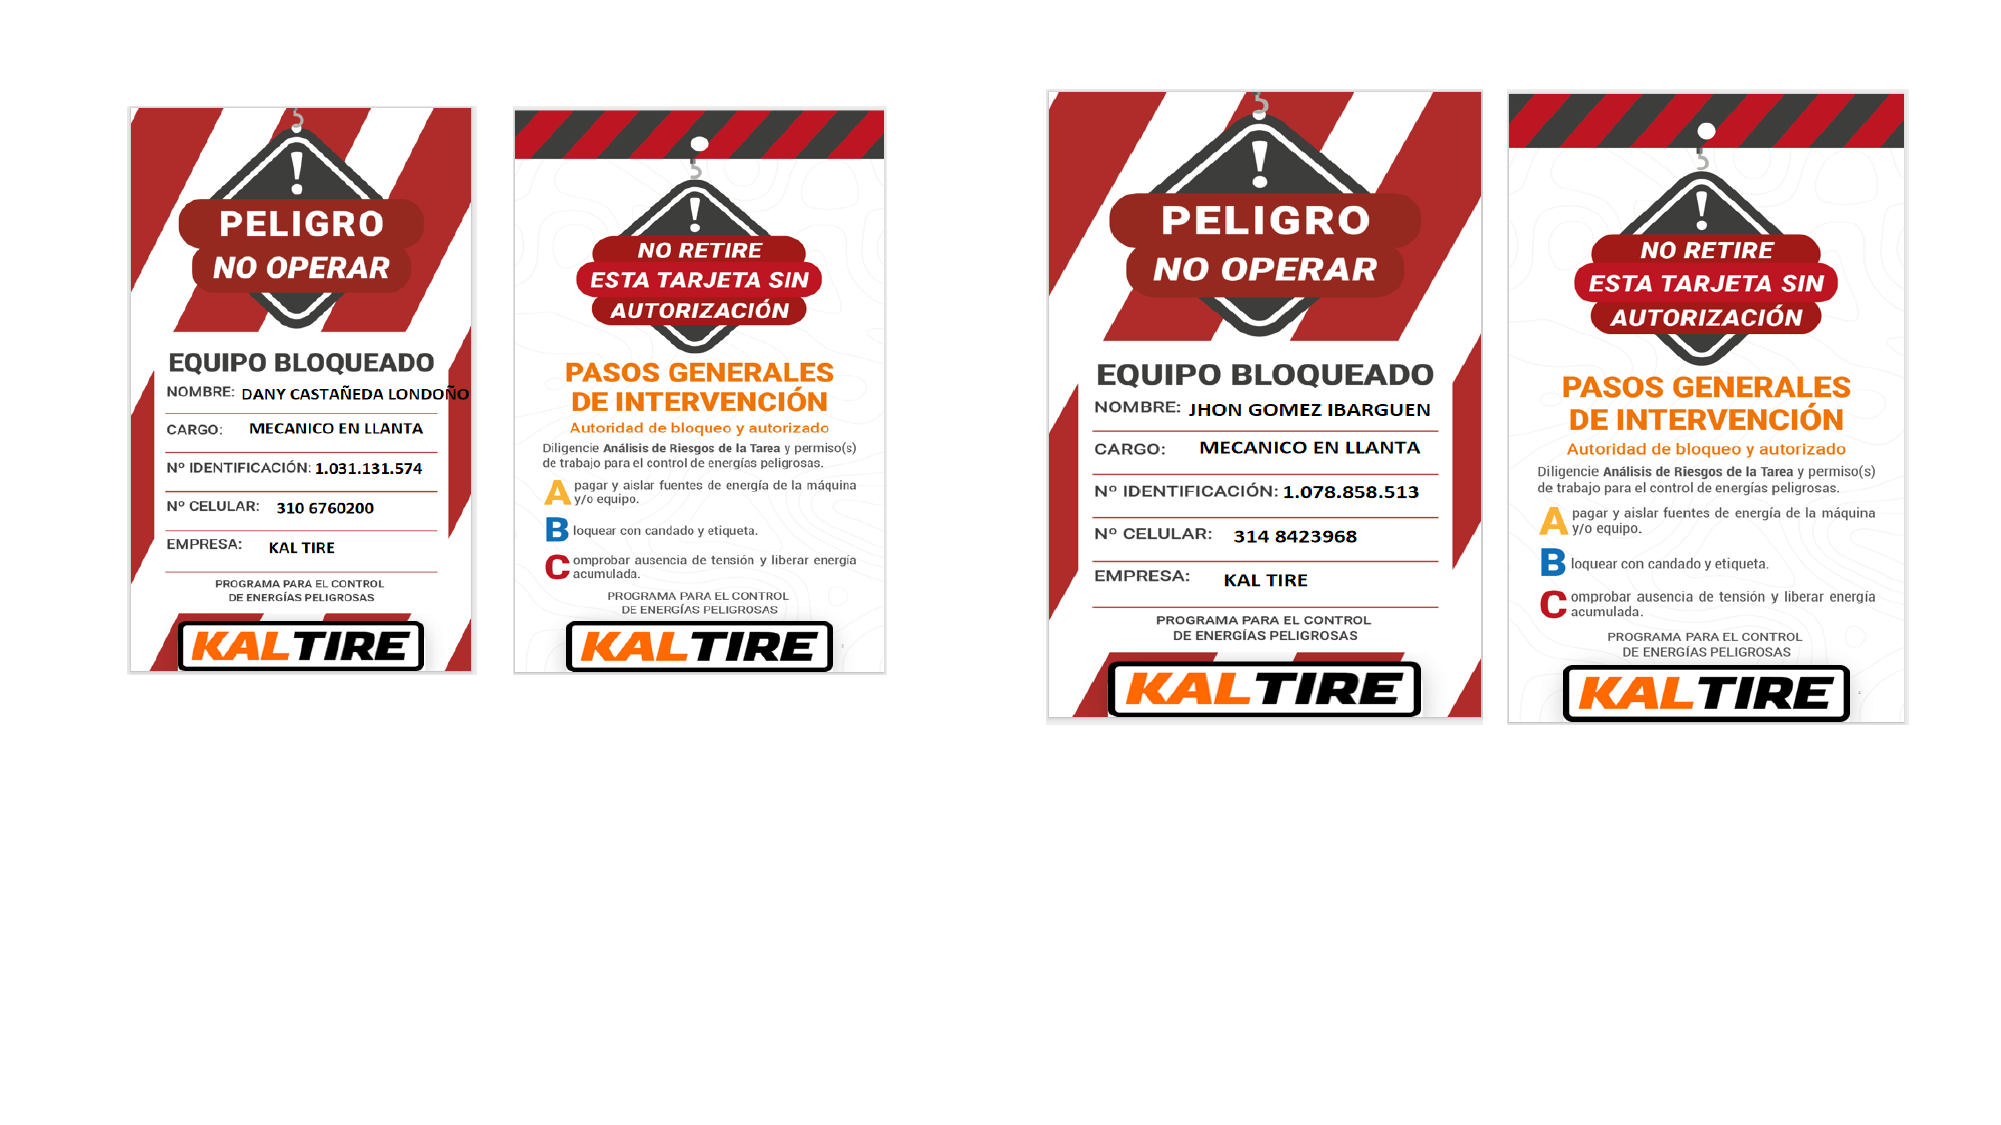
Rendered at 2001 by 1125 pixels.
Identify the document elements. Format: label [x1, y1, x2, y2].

picture [126, 106, 477, 676]
picture [1506, 88, 1909, 725]
picture [513, 106, 888, 676]
picture [1046, 88, 1484, 725]
